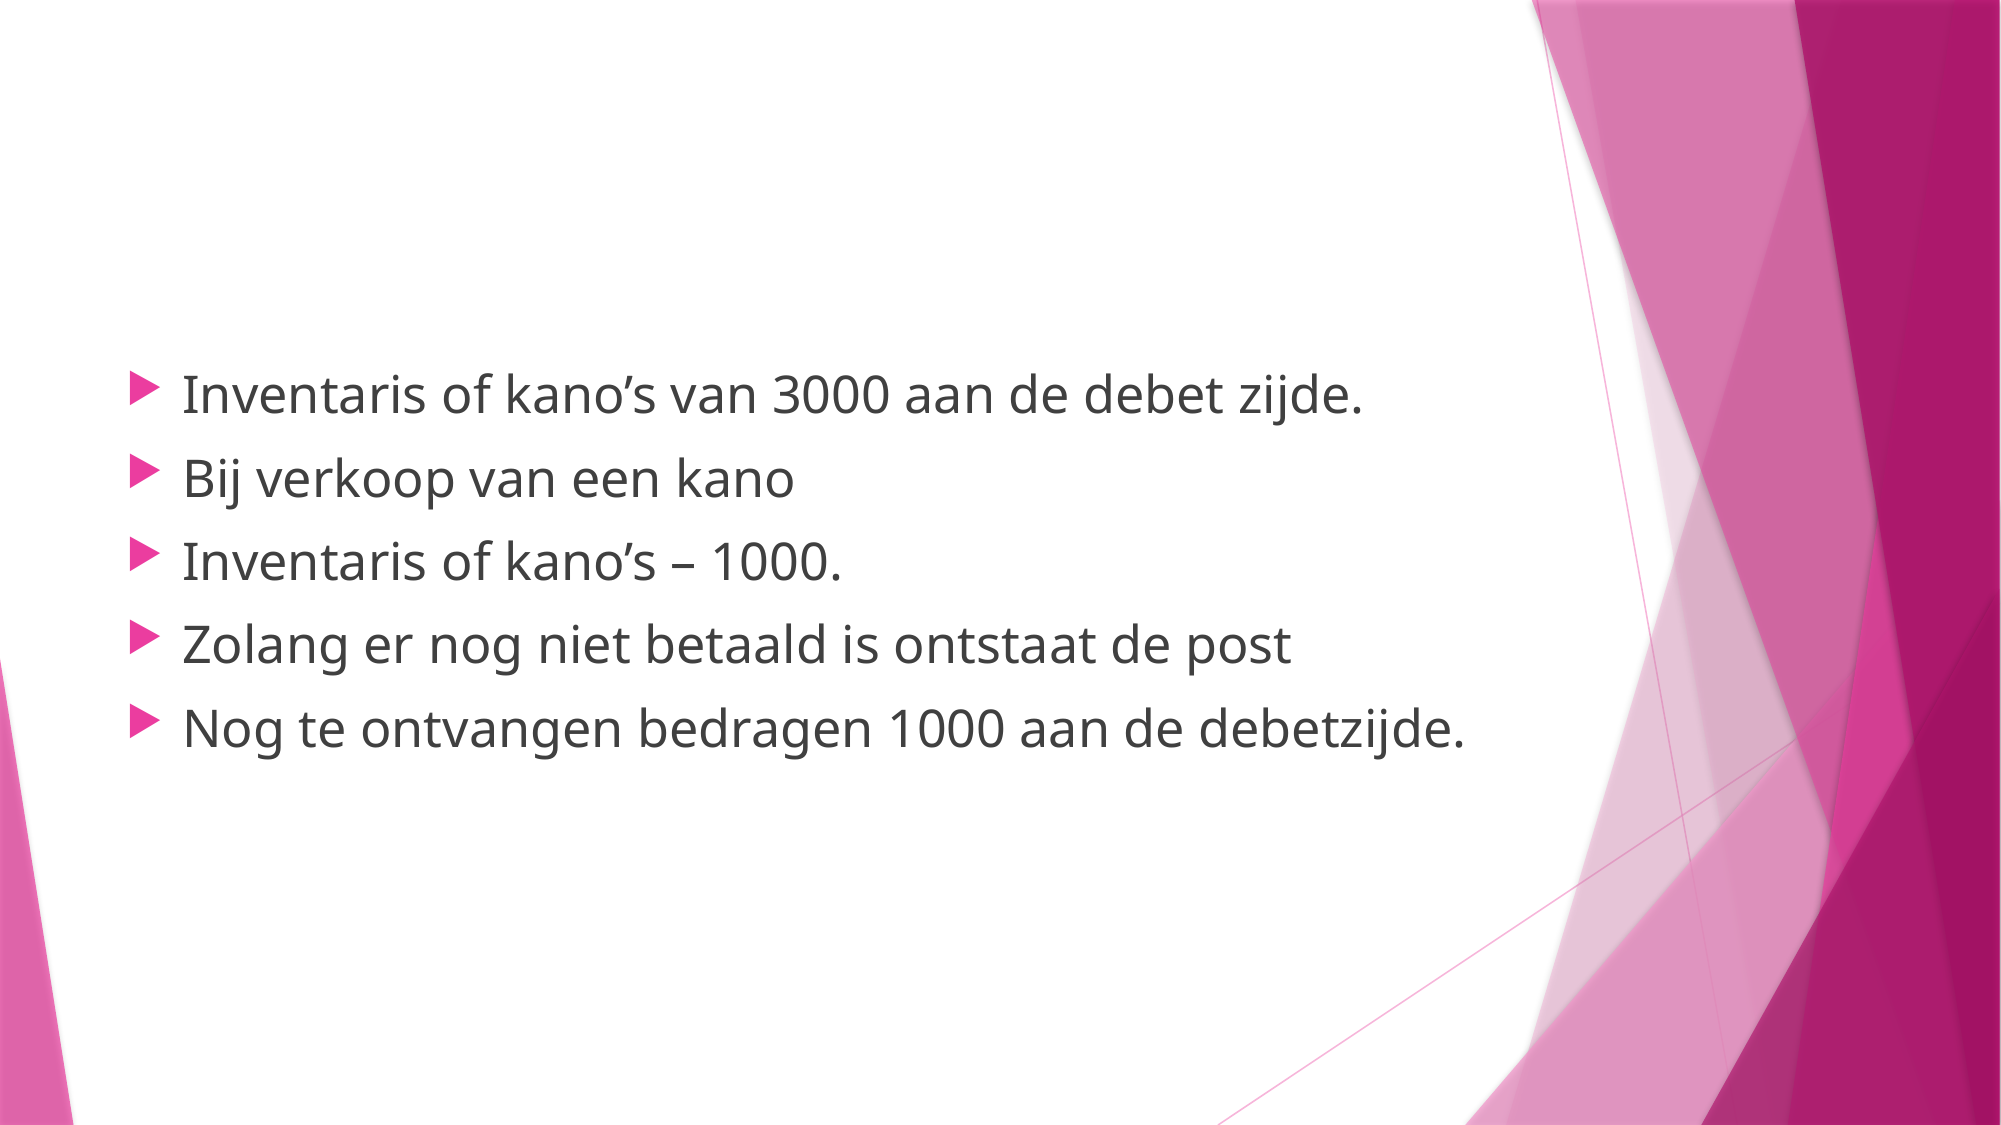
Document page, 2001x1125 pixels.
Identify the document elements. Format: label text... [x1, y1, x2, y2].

list Inventaris of kano’s van 3000 aan de debet zijde. Bij verkoop van een kano Inventaris of kano’s – 1000. Zolang er nog niet betaald is ontstaat de post Nog te ontvangen bedragen 1000 aan de debetzijde. [111, 354, 1522, 992]
